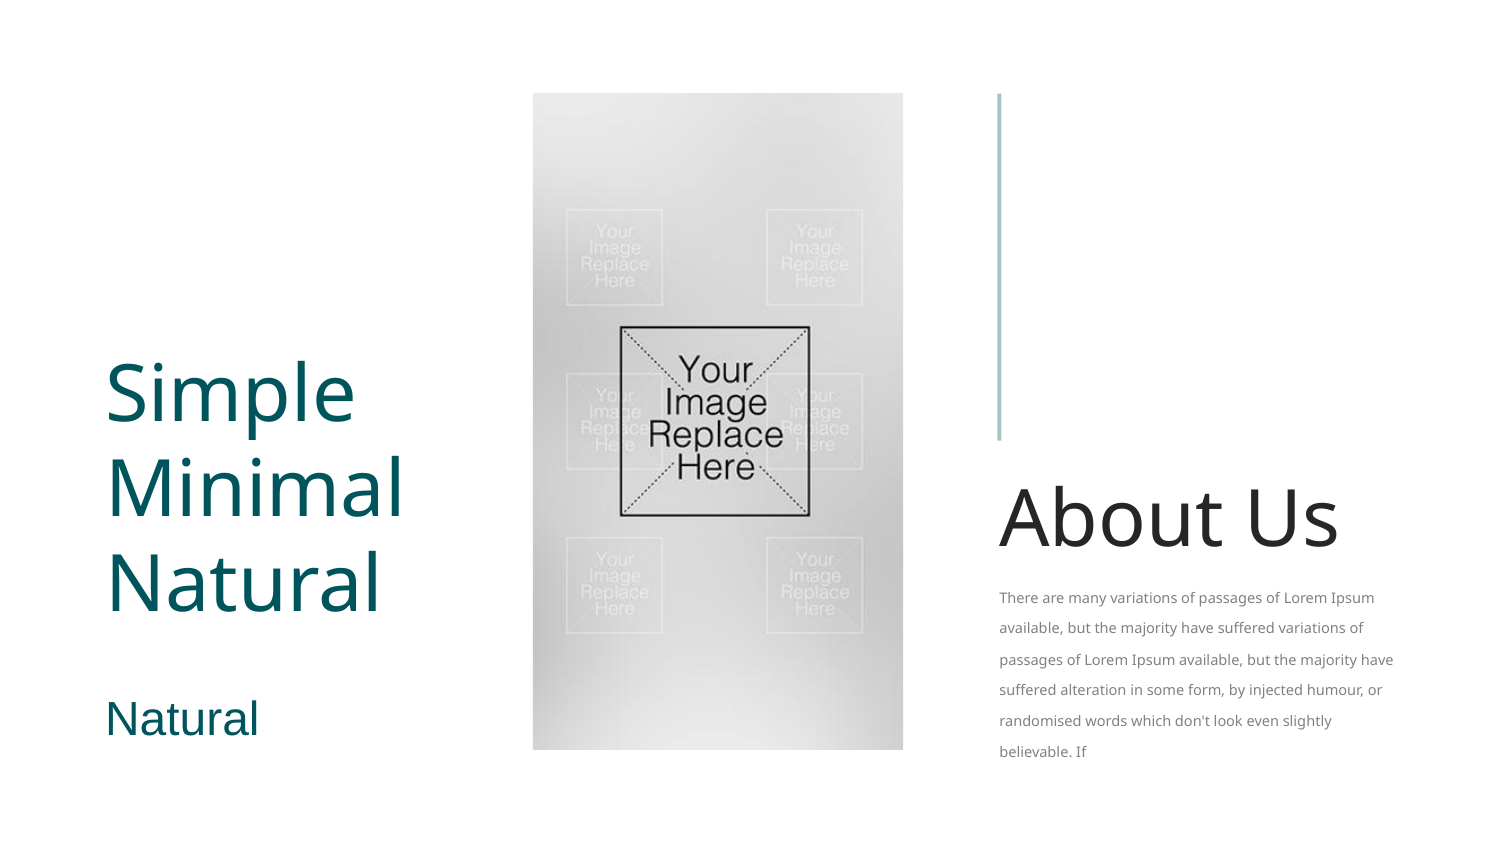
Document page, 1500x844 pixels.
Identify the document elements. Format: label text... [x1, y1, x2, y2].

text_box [987, 461, 1407, 751]
text_box Simple Minimal Natural [93, 337, 527, 507]
text_box Natural [93, 681, 280, 750]
picture [532, 93, 904, 751]
